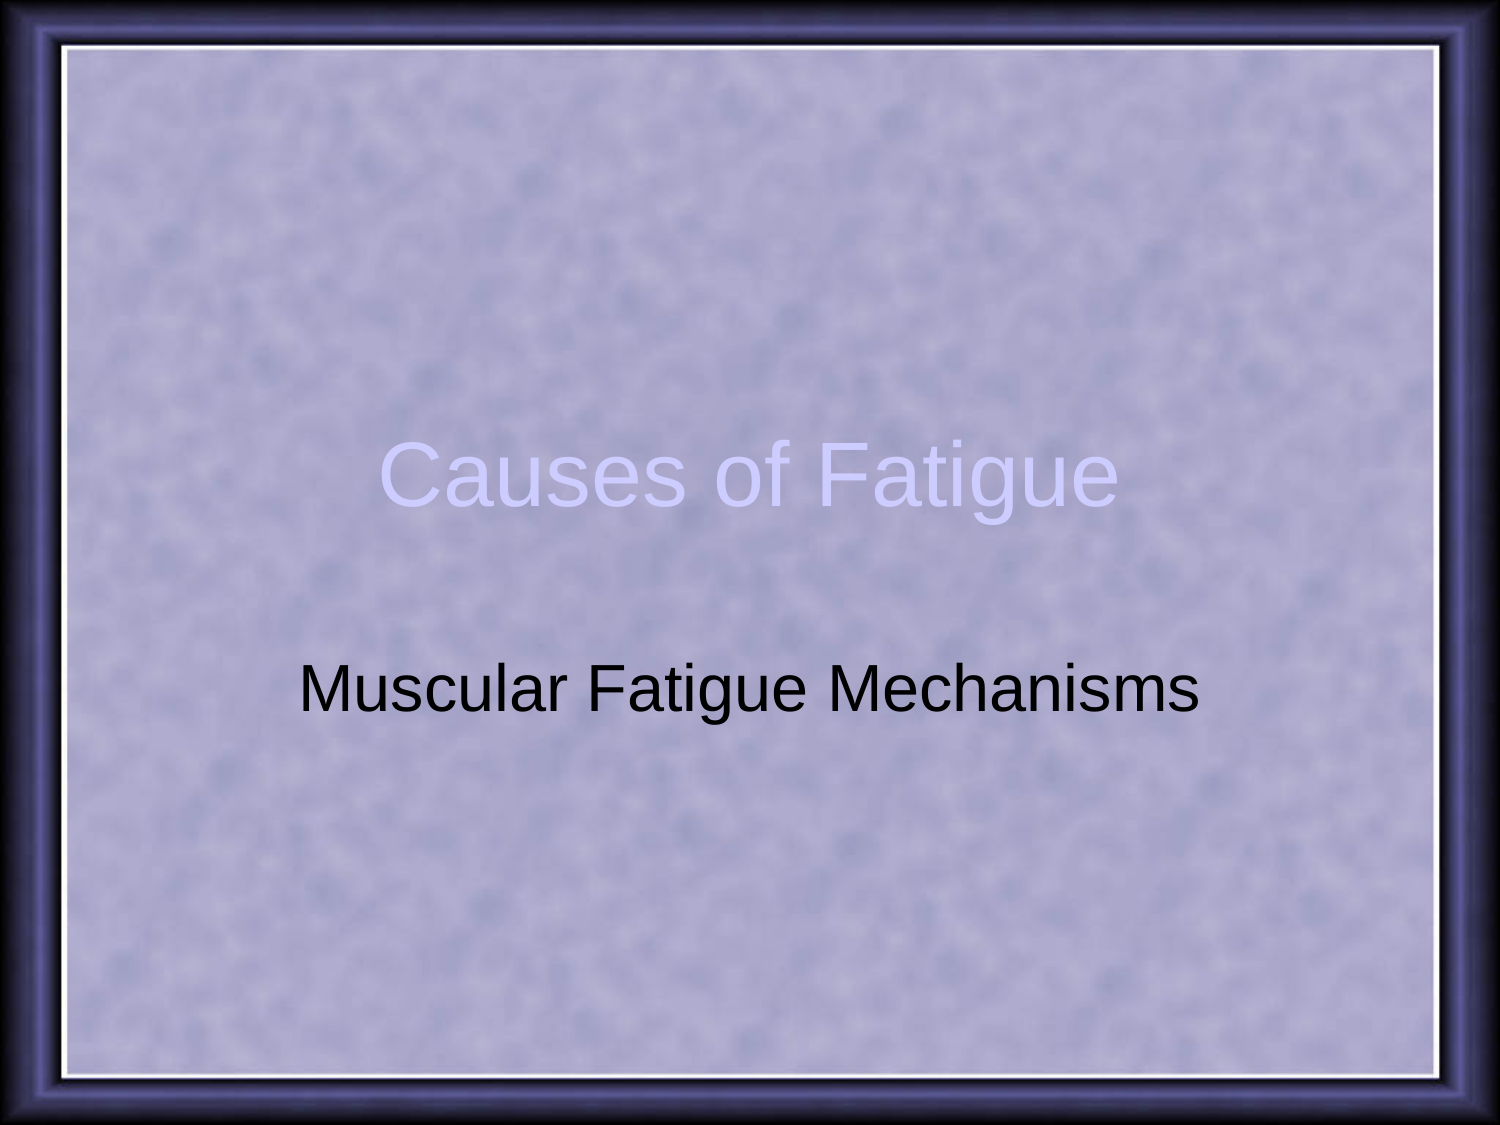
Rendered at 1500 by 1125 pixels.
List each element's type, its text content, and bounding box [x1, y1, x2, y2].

title Causes of Fatigue [112, 349, 1388, 591]
picture [0, 0, 1500, 1125]
subtitle Muscular Fatigue Mechanisms [224, 637, 1276, 926]
